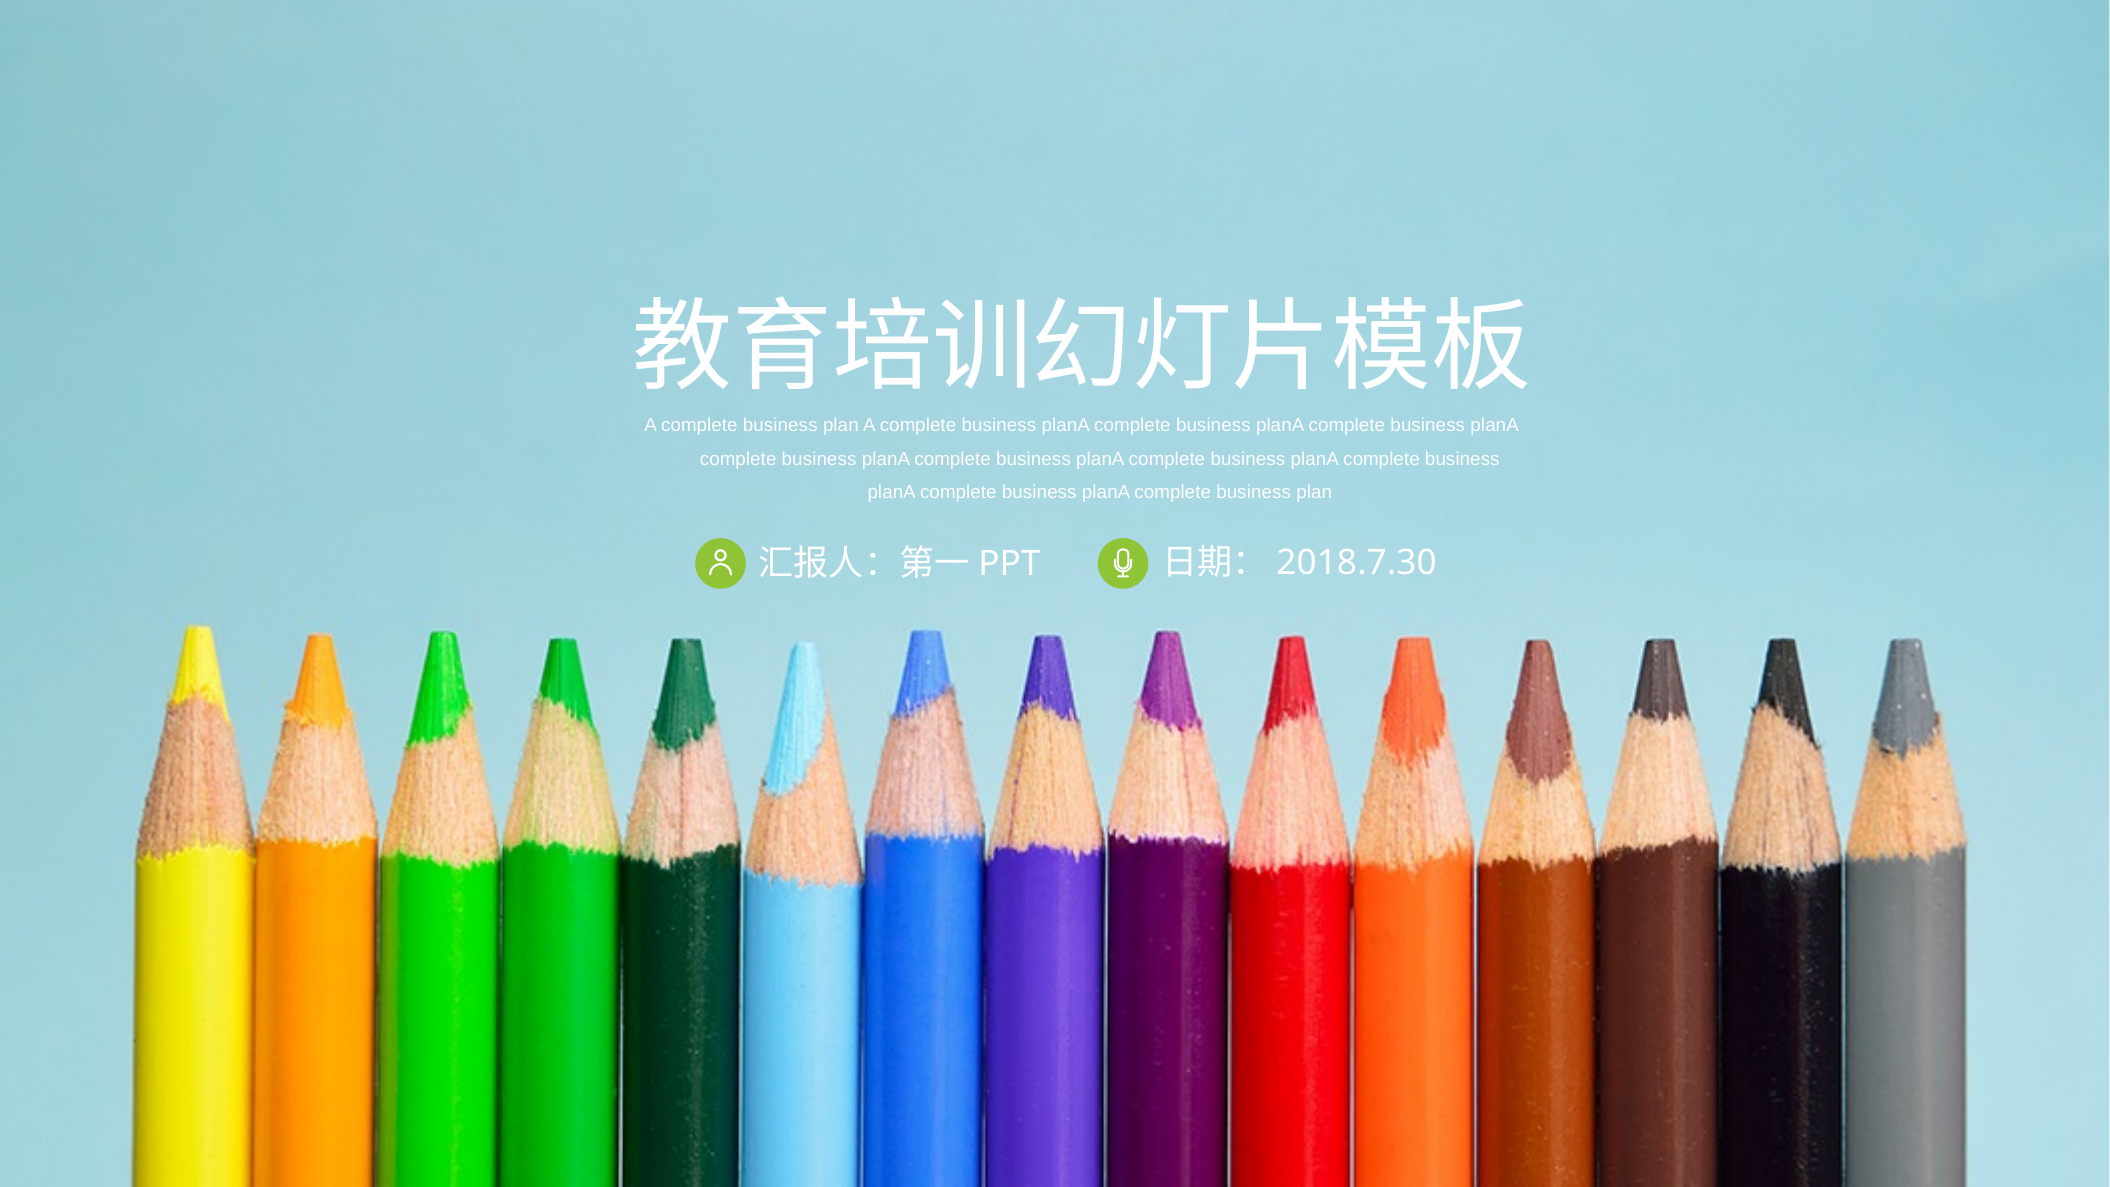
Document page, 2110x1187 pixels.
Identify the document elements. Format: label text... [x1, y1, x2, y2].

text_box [1097, 538, 1149, 589]
text_box 日期：2018.7.30 [1147, 531, 1452, 589]
text_box A complete business plan A complete business planA complete business planA complete business planA complete business planA complete business planA complete business planA complete business planA complete business planA complete business plan [618, 390, 1544, 513]
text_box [695, 538, 746, 589]
text_box [0, 0, 2110, 1187]
text_box 汇报人：第一PPT [743, 532, 1056, 590]
text_box 教育培训幻灯片模板 [605, 274, 1559, 409]
